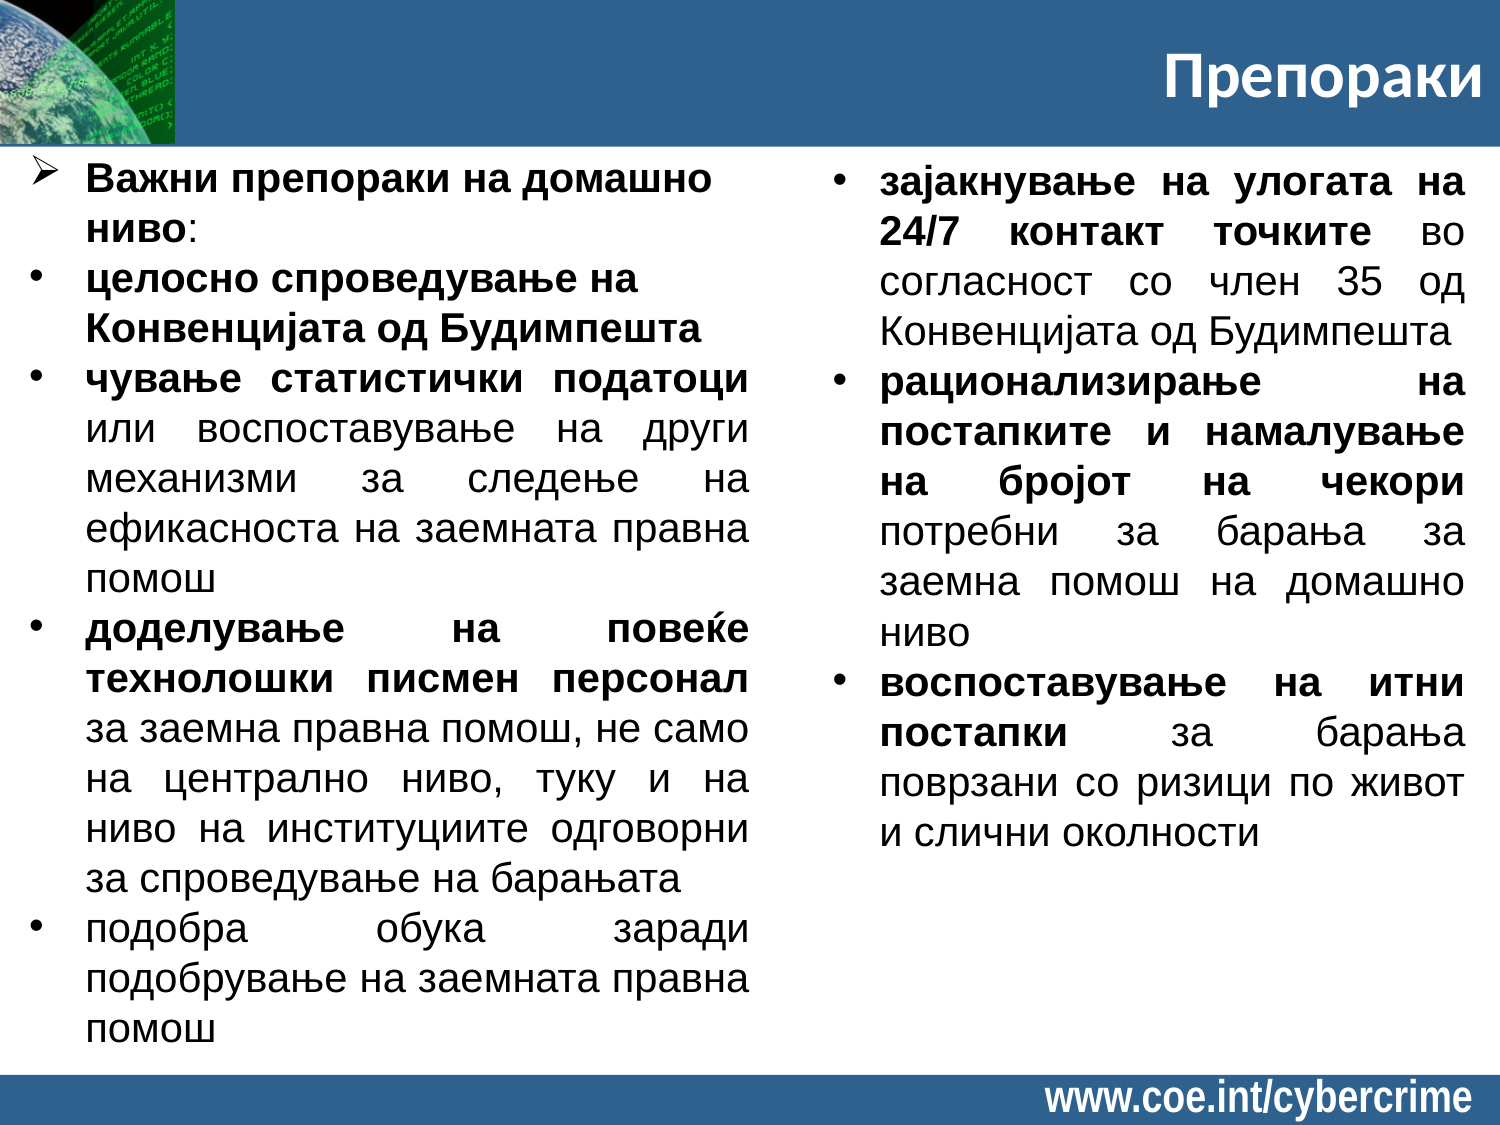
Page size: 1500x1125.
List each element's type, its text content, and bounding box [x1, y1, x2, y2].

text_box Важни препораки на домашно ниво: целосно спроведување на Конвенцијата од Будимпешта чување статистички податоци или воспоставување на други механизми за следење на ефикасноста на заемната правна помош доделување на повеќе технолошки писмен персонал за заемна правна помош, не само на централно ниво, туку и на ниво на институциите одговорни за спроведување на барањата подобра обука заради подобрување на заемната правна помош [14, 143, 765, 1059]
picture [0, 0, 175, 144]
text_box зајакнување на улогата на 24/7 контакт точките во согласност со член 35 од Конвенцијата од Будимпешта рационализирање на постапките и намалување на бројот на чекори потребни за барања за заемна помош на домашно ниво воспоставување на итни постапки за барања поврзани со ризици по живот и слични околности [817, 146, 1481, 1012]
text_box www.coe.int/cybercrime [1030, 1059, 1500, 1125]
text_box [0, 1073, 1030, 1125]
text_box Препораки [179, 0, 1500, 149]
